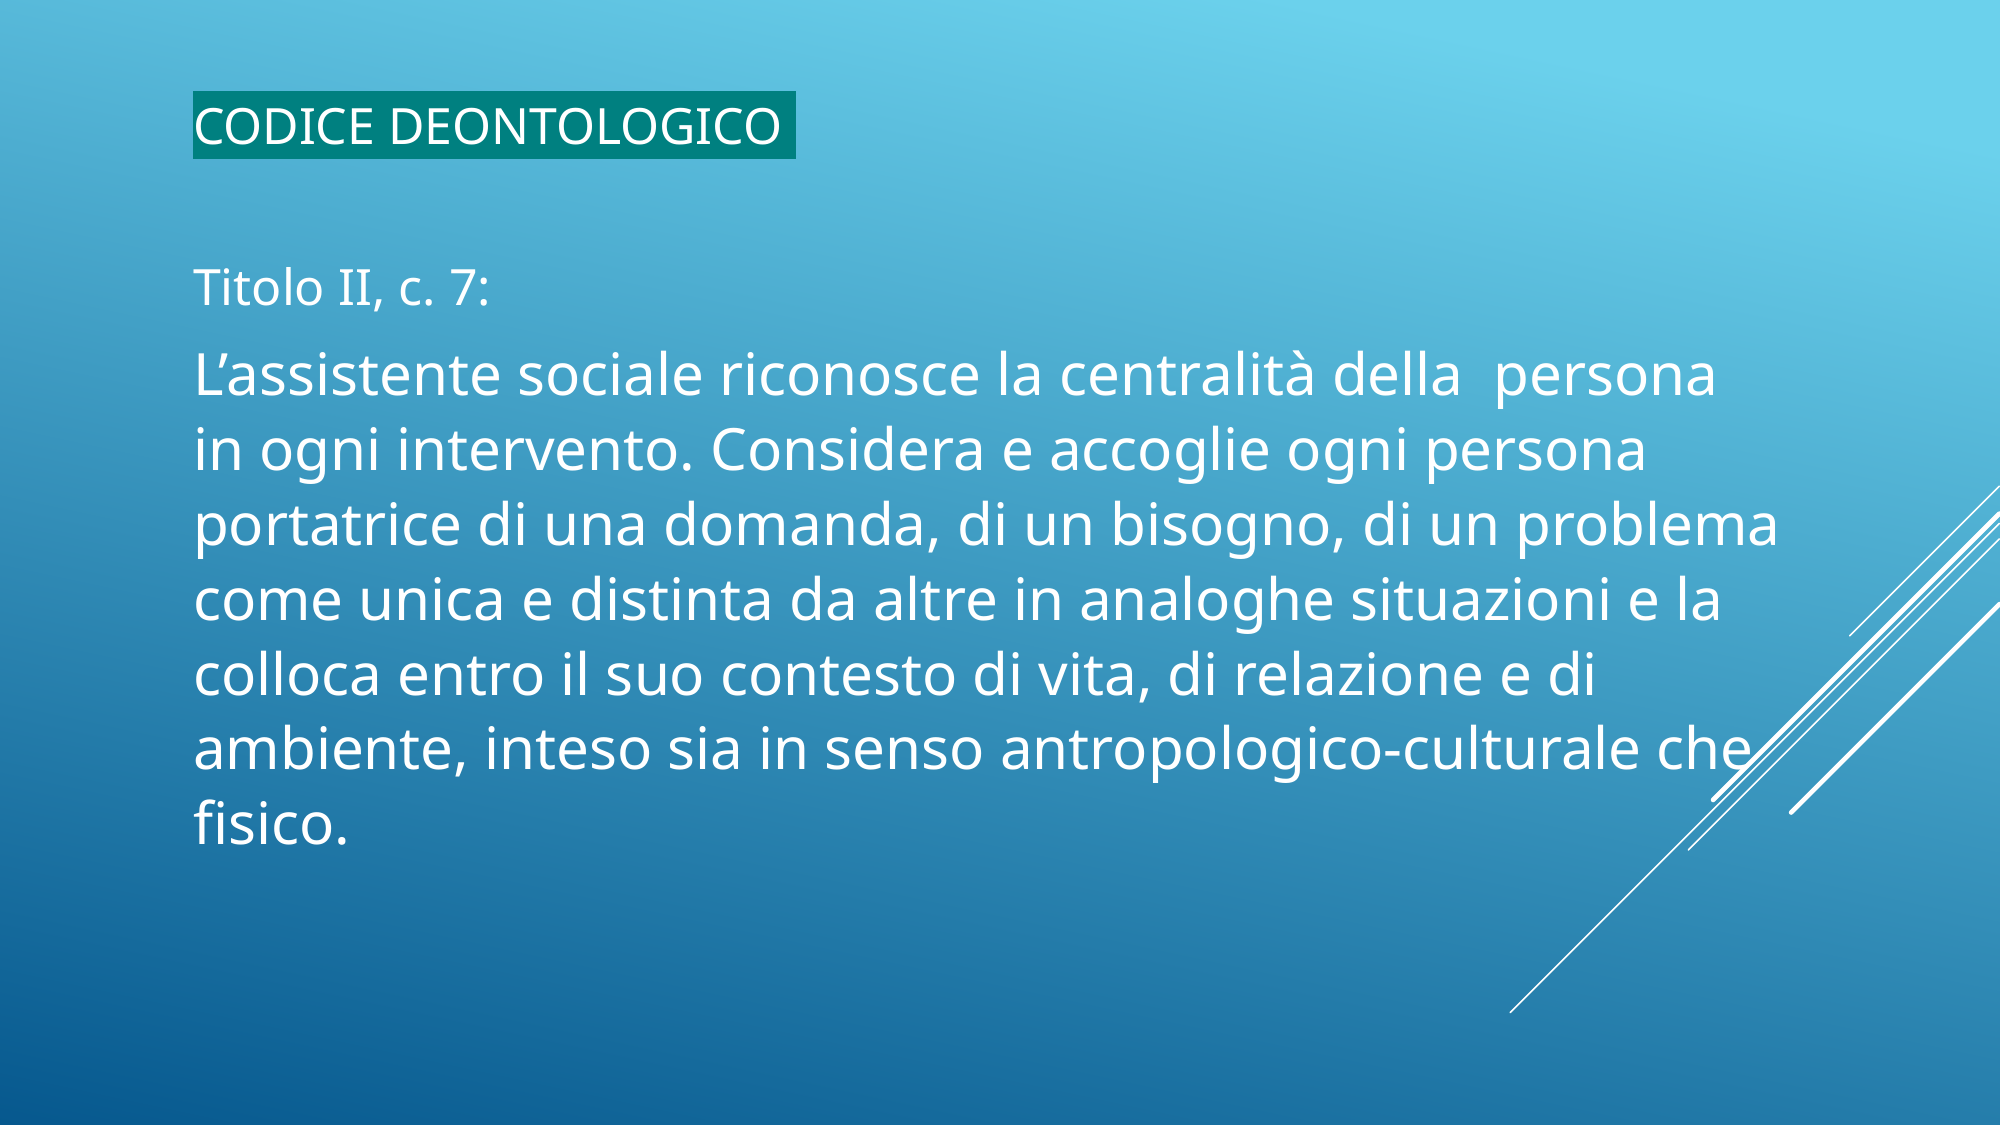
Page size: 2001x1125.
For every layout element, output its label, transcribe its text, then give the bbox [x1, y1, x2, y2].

text_box CODICE DEONTOLOGICO Titolo II, c. 7: L’assistente sociale riconosce la centralità della persona in ogni intervento. Considera e accoglie ogni persona portatrice di una domanda, di un bisogno, di un problema come unica e distinta da altre in analoghe situazioni e la colloca entro il suo contesto di vita, di relazione e di ambiente, inteso sia in senso antropologico-culturale che fisico. [178, 82, 1798, 864]
